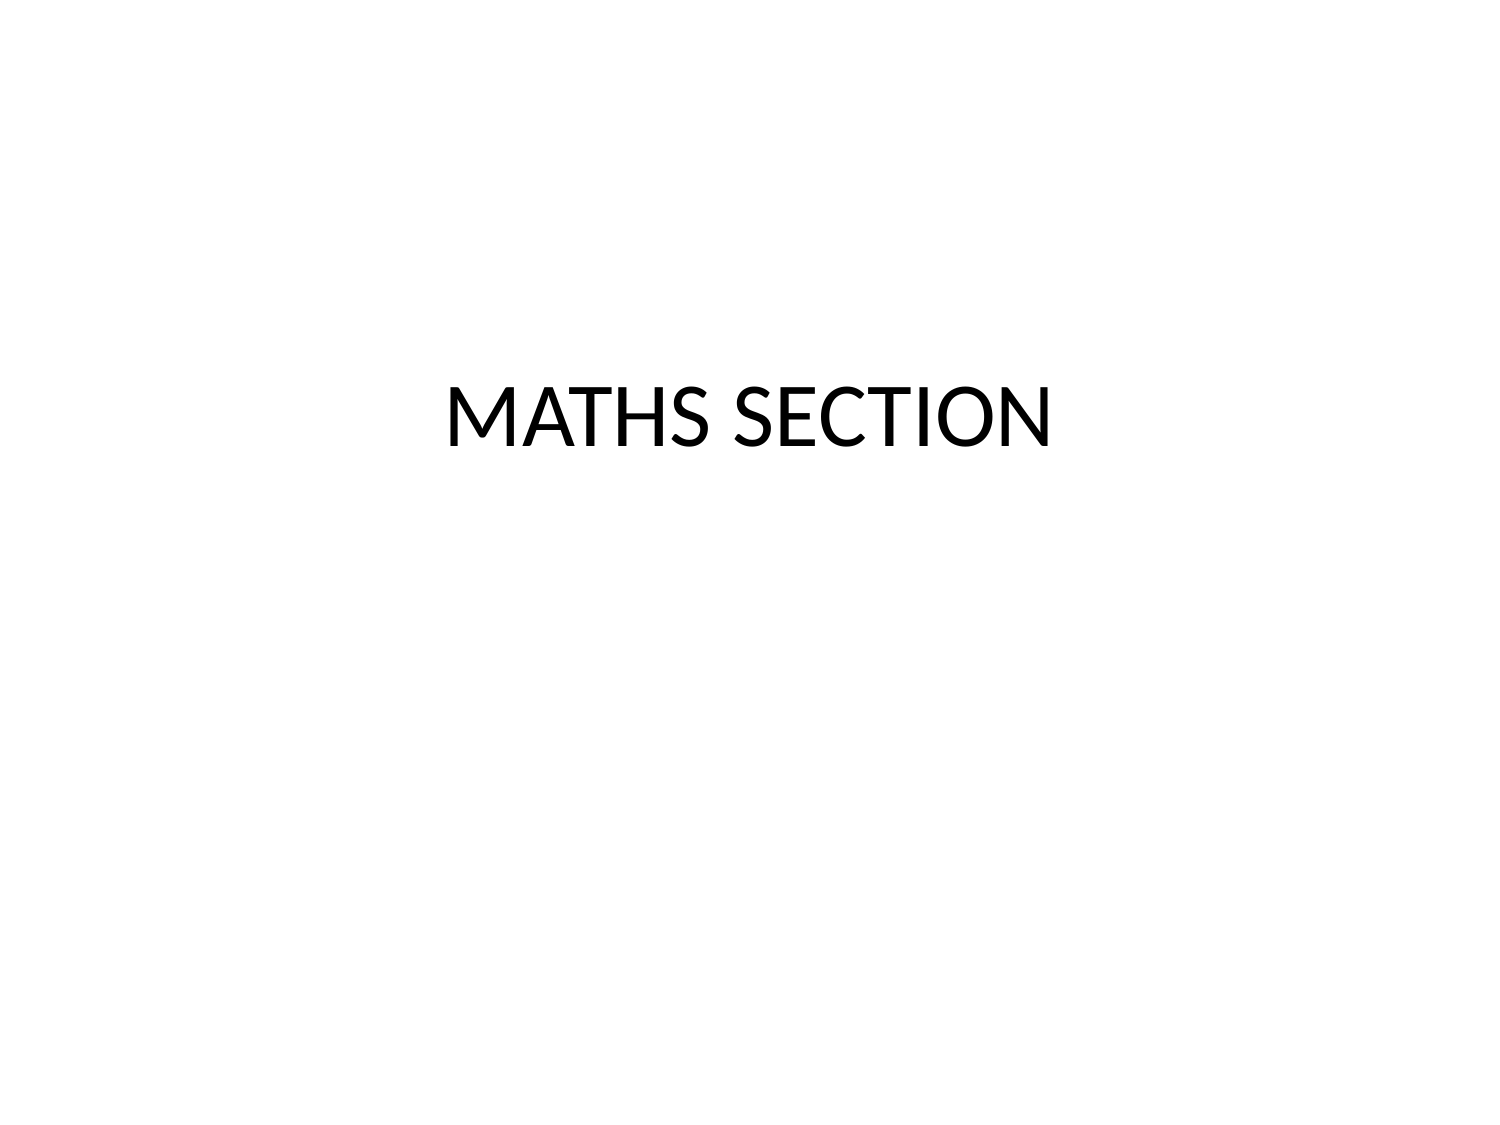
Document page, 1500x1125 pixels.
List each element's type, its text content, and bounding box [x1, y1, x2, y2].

title MATHS SECTION [75, 45, 1425, 775]
